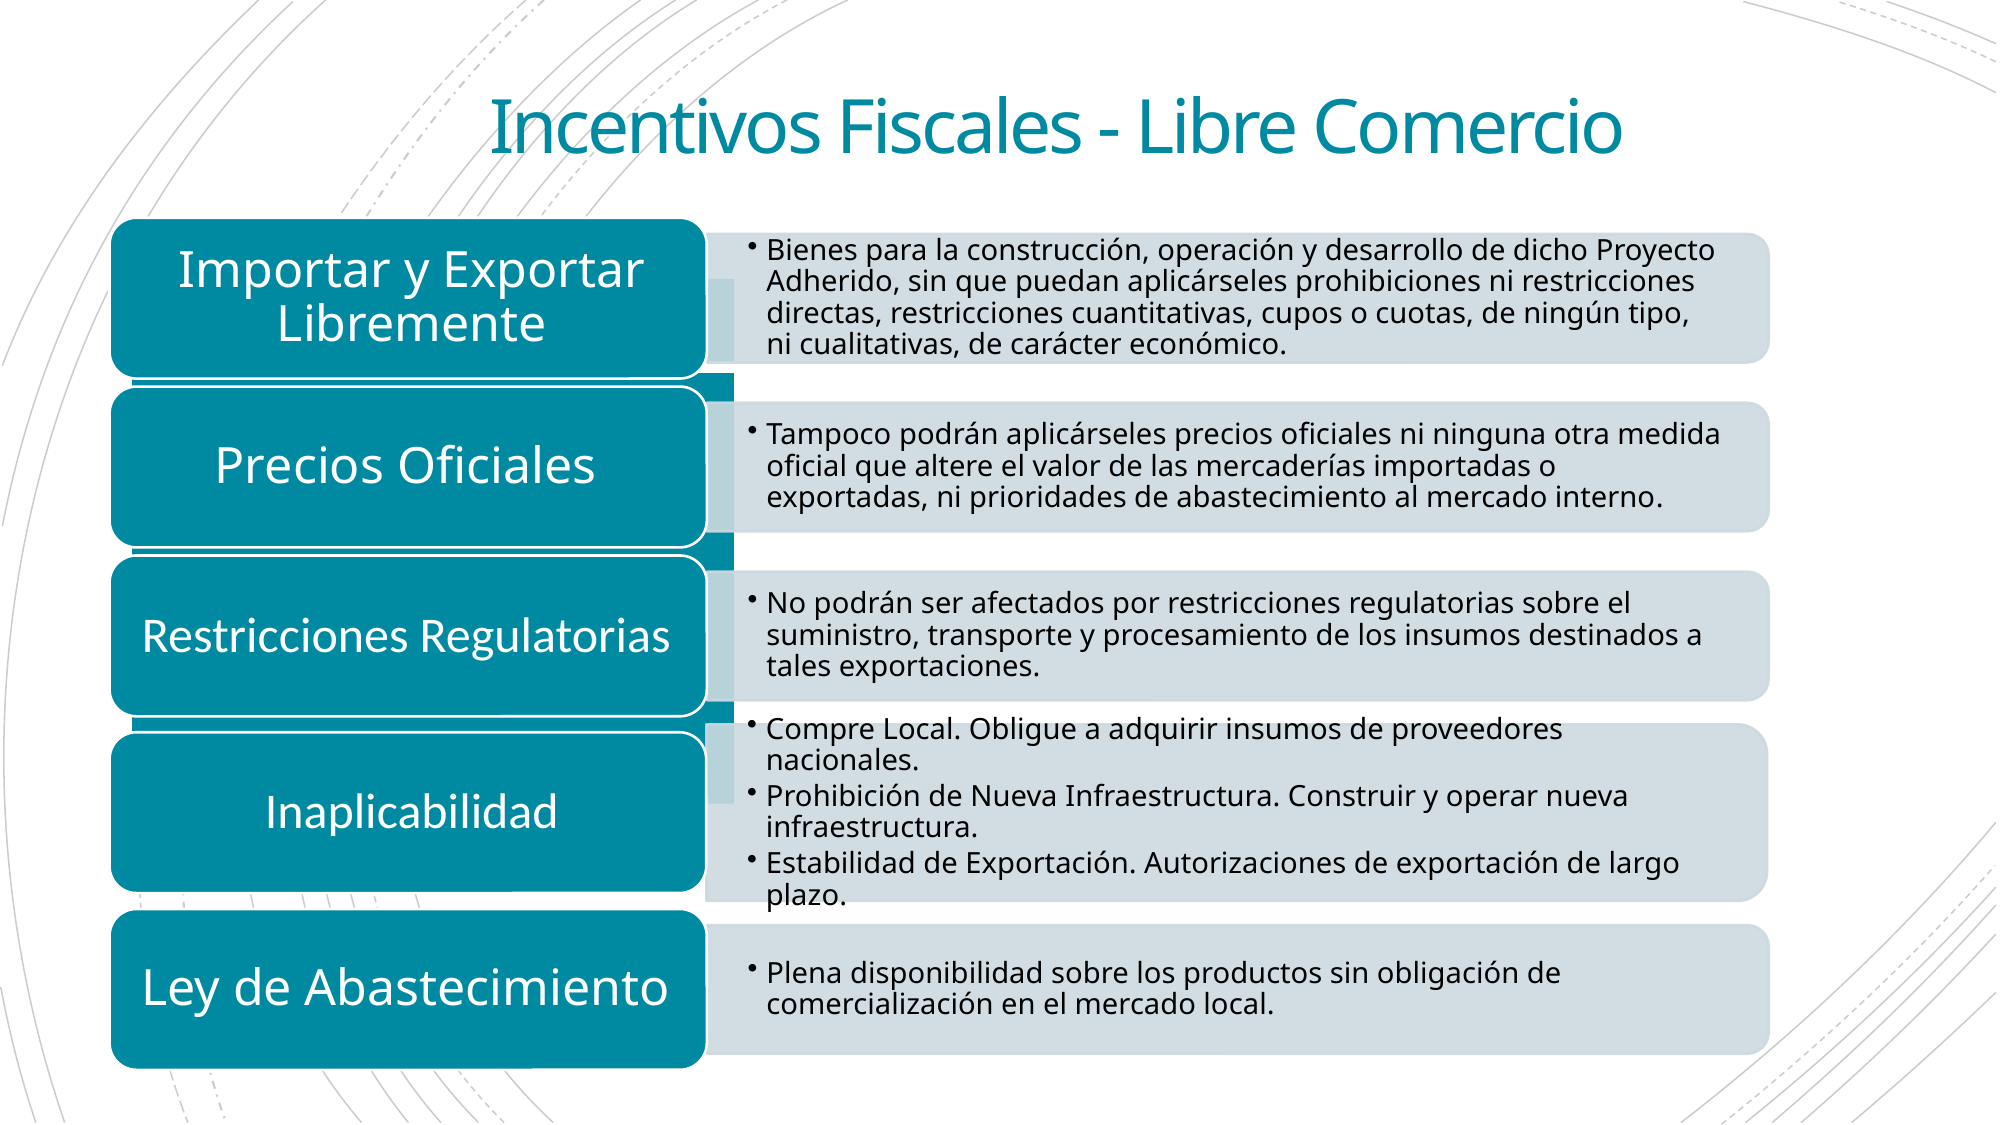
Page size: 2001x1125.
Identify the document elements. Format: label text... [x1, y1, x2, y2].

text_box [109, 217, 1769, 1071]
title Incentivos Fiscales - Libre Comercio [451, 55, 1681, 217]
